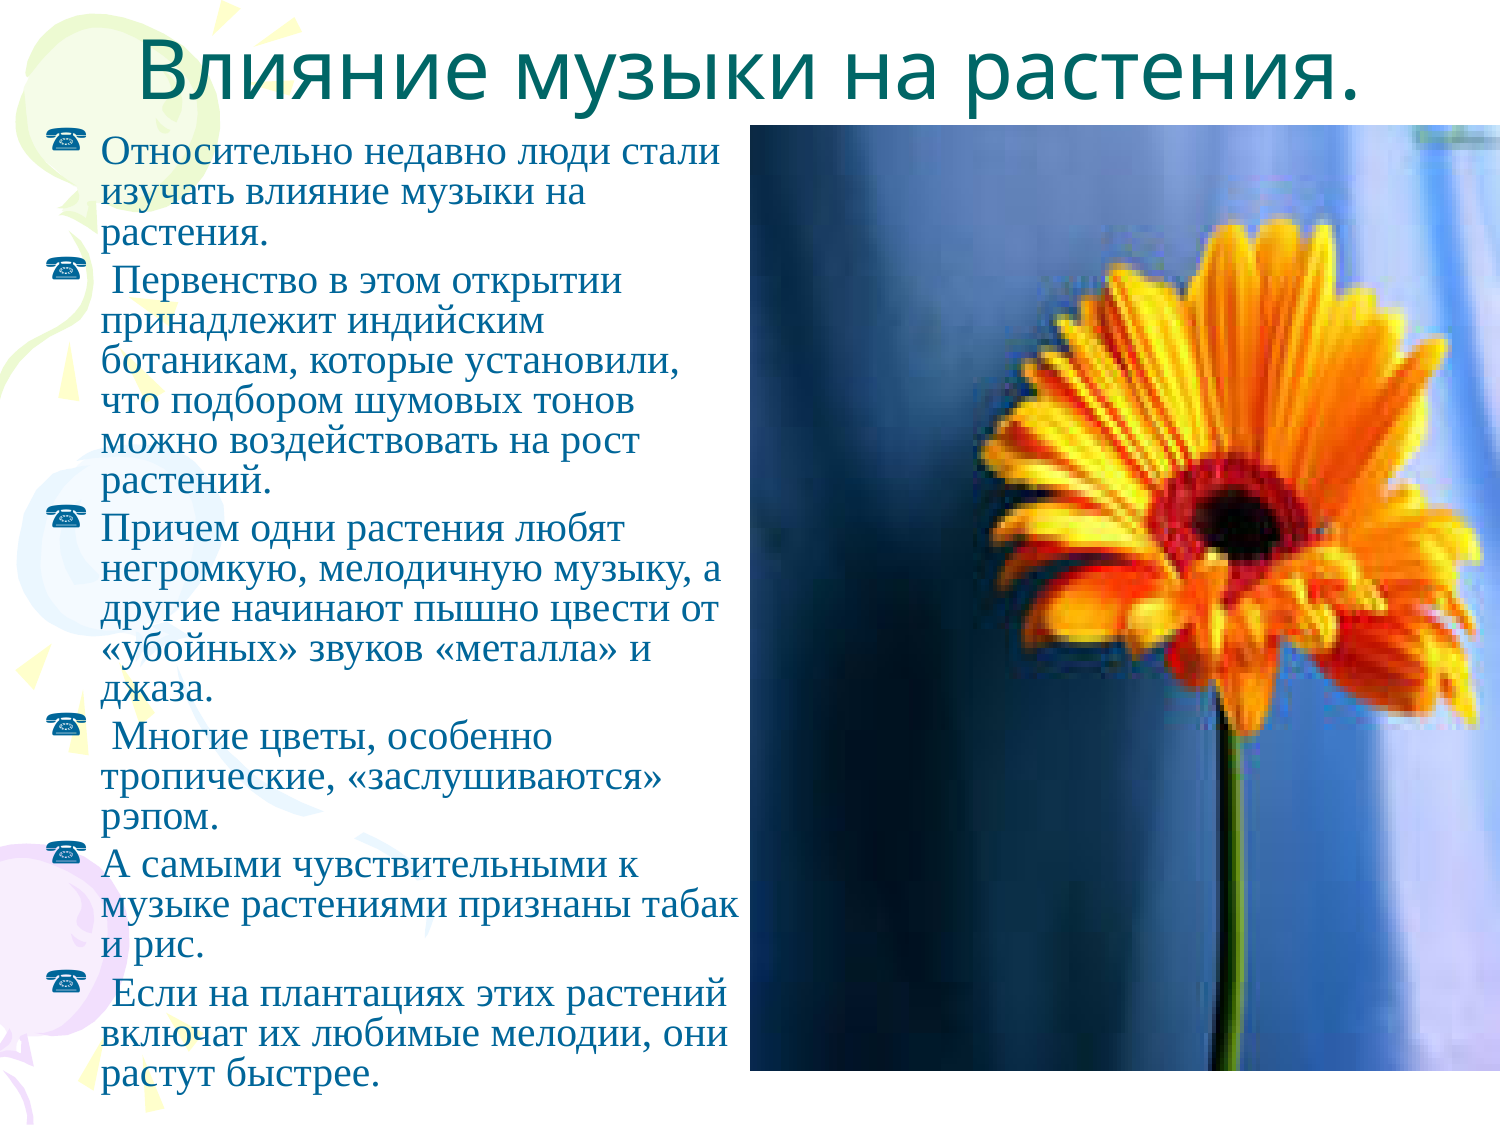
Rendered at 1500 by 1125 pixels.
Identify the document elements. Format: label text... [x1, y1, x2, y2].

list Относительно недавно люди стали изучать влияние музыки на растения. Первенство в этом открытии принадлежит индийским ботаникам, которые установили, что подбором шумовых тонов можно воздействовать на рост растений. Причем одни растения любят негромкую, мелодичную музыку, а другие начинают пышно цвести от «убойных» звуков «металла» и джаза. Многие цветы, особенно тропические, «заслушиваются» рэпом. А самыми чувствительными к музыке растениями признаны табак и рис. Если на плантациях этих растений включат их любимые мелодии, они растут быстрее. [29, 125, 762, 1125]
picture [749, 125, 1500, 1071]
title Влияние музыки на растения. [72, 16, 1426, 125]
